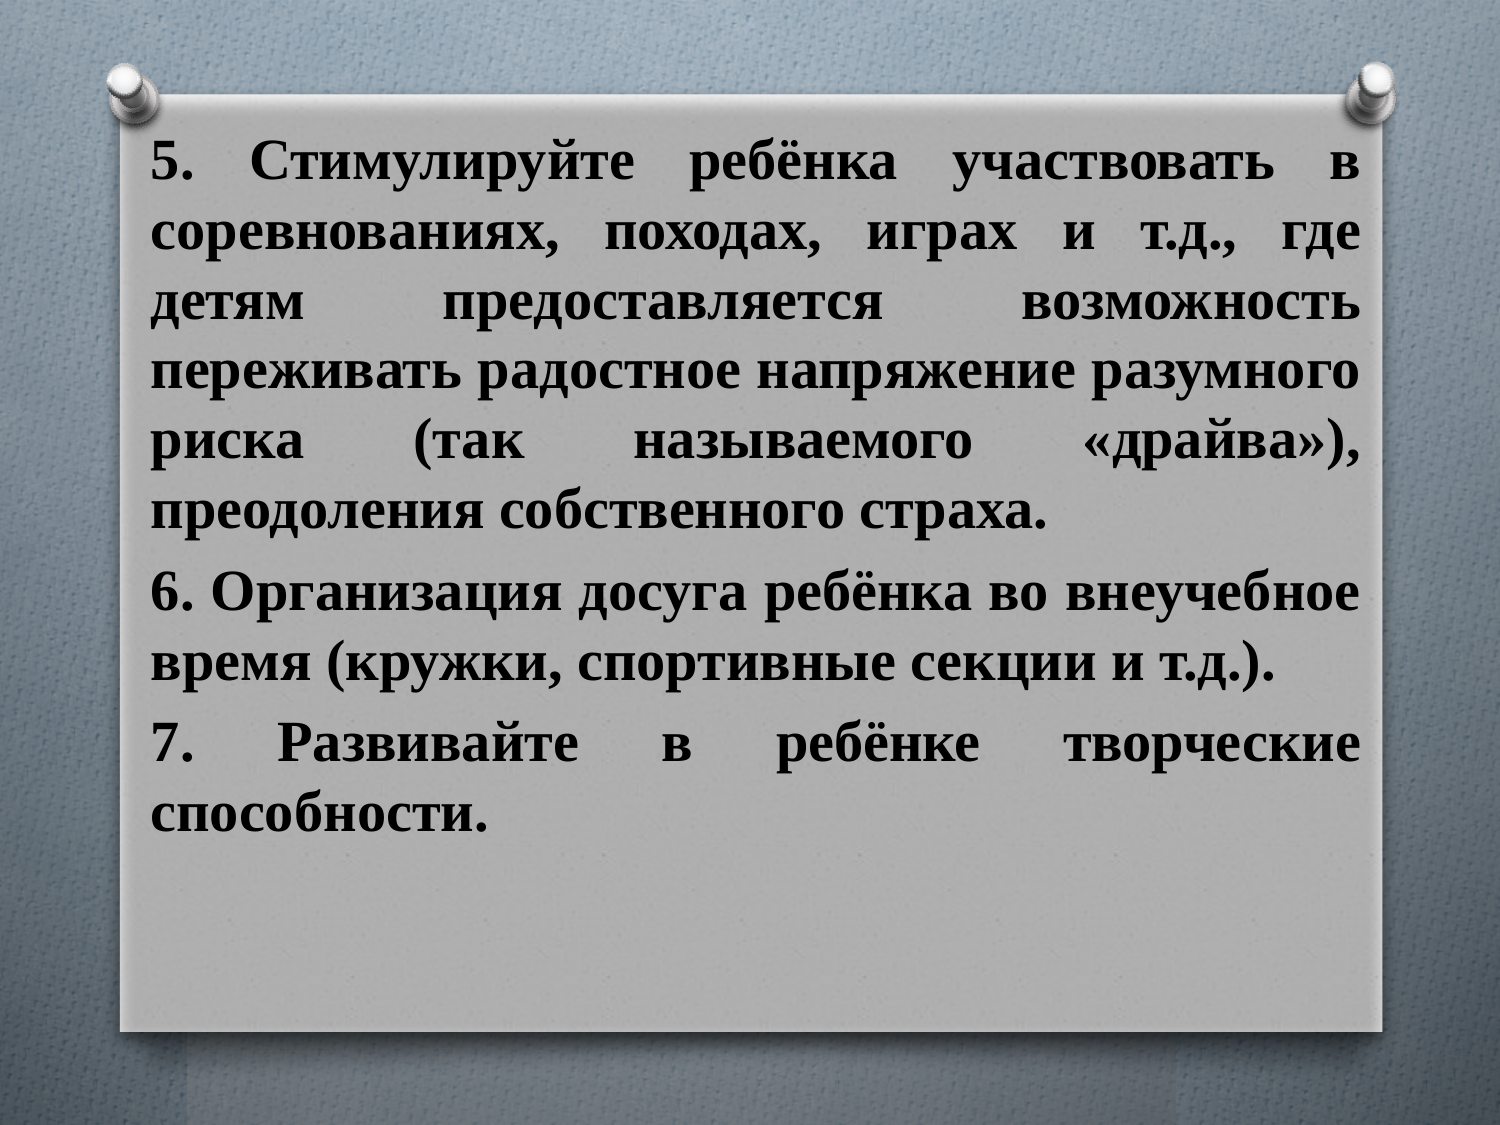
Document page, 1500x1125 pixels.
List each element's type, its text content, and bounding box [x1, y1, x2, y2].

list 5. Стимулируйте ребёнка участвовать в соревнованиях, походах, играх и т.д., где детям предоставляется возможность переживать радостное напряжение разумного риска (так называемого «драйва»), преодоления собственного страха. 6. Организация досуга ребёнка во внеучебное время (кружки, спортивные секции и т.д.). 7. Развивайте в ребёнке творческие способности. [135, 113, 1376, 1000]
picture [75, 29, 198, 142]
picture [1317, 35, 1439, 146]
